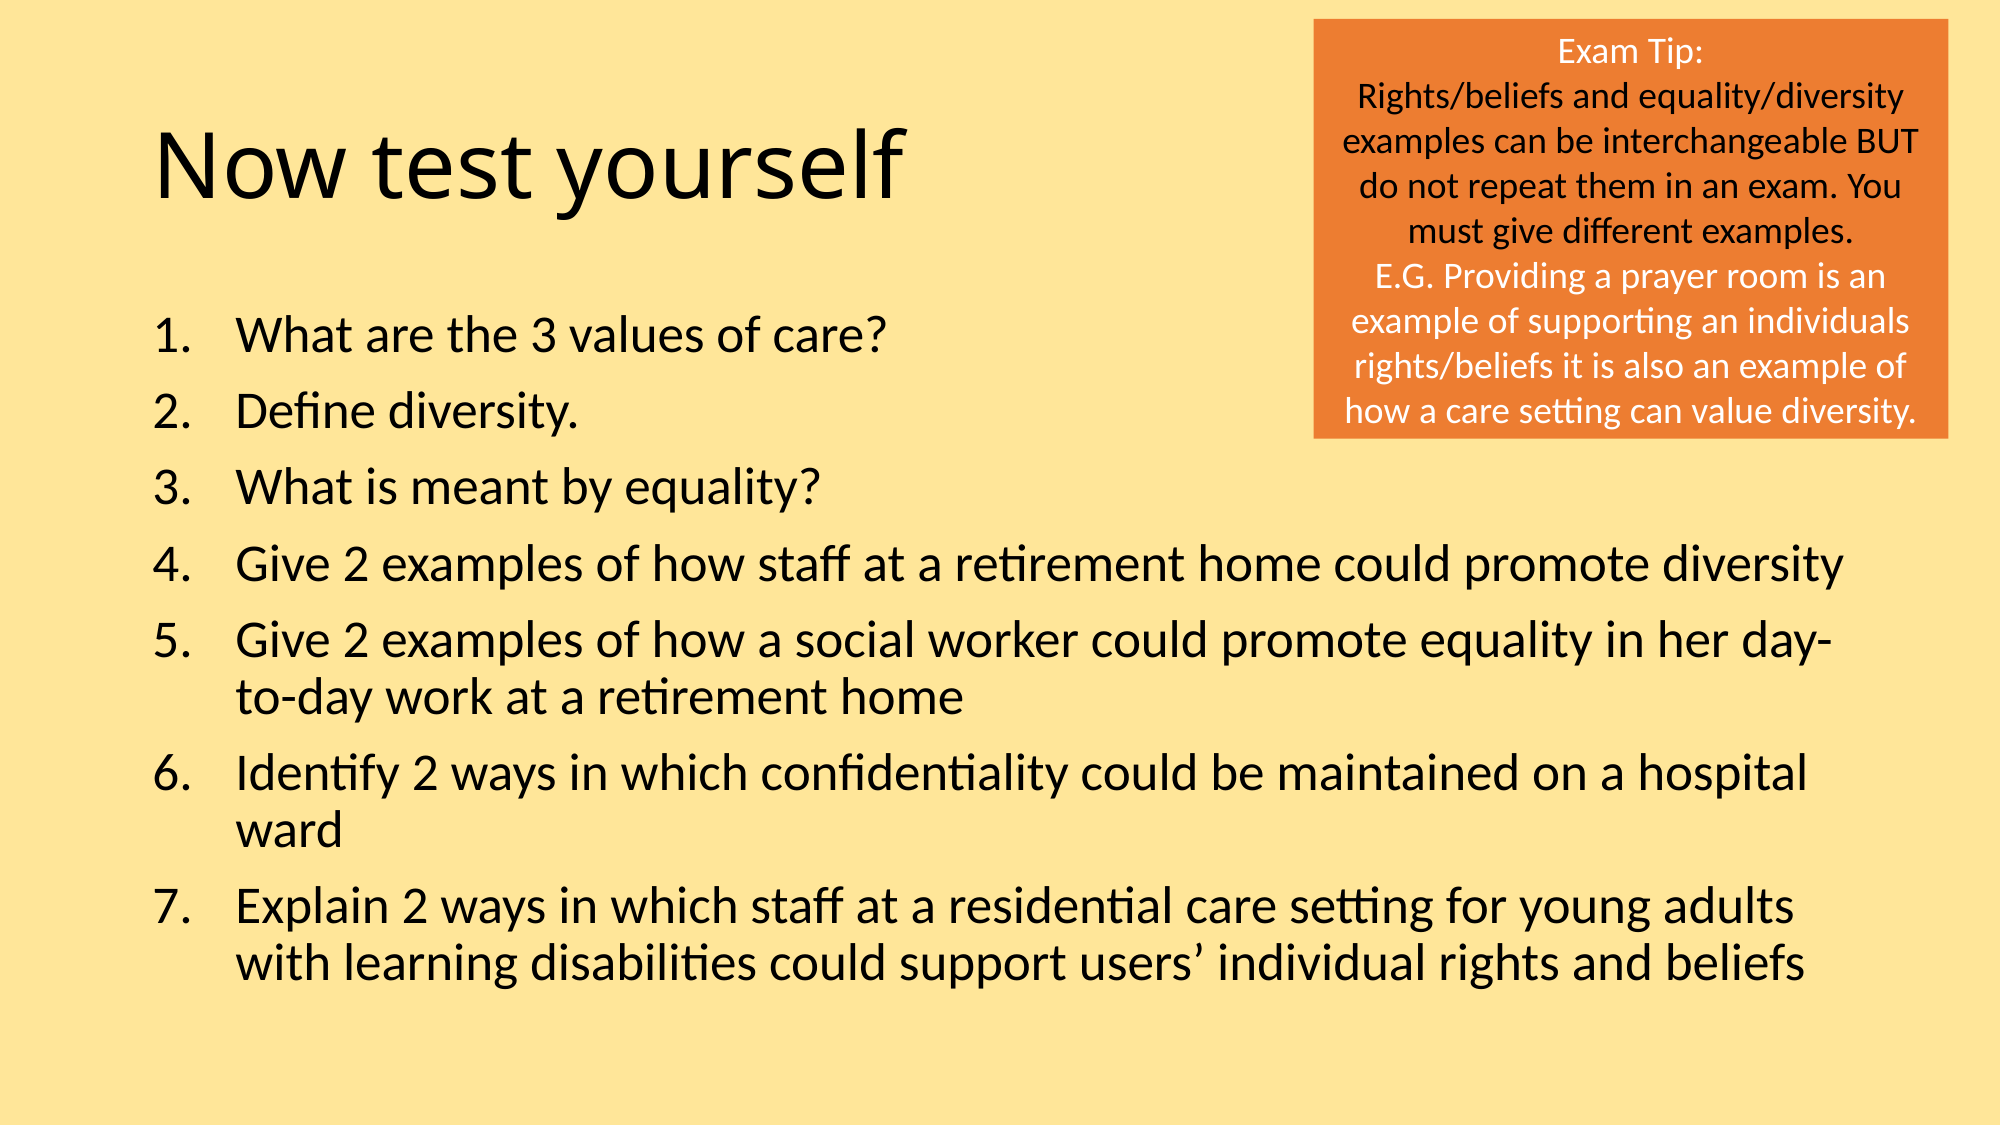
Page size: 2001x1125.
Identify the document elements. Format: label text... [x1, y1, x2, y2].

text_box Exam Tip: Rights/beliefs and equality/diversity examples can be interchangeable BUT do not repeat them in an exam. You must give different examples. E.G. Providing a prayer room is an example of supporting an individuals rights/beliefs it is also an example of how a care setting can value diversity. [1313, 18, 1949, 439]
list What are the 3 values of care? Define diversity. What is meant by equality? Give 2 examples of how staff at a retirement home could promote diversity Give 2 examples of how a social worker could promote equality in her day-to-day work at a retirement home Identify 2 ways in which confidentiality could be maintained on a hospital ward Explain 2 ways in which staff at a residential care setting for young adults with learning disabilities could support users’ individual rights and beliefs [137, 299, 1863, 1014]
title Now test yourself [137, 59, 1313, 278]
